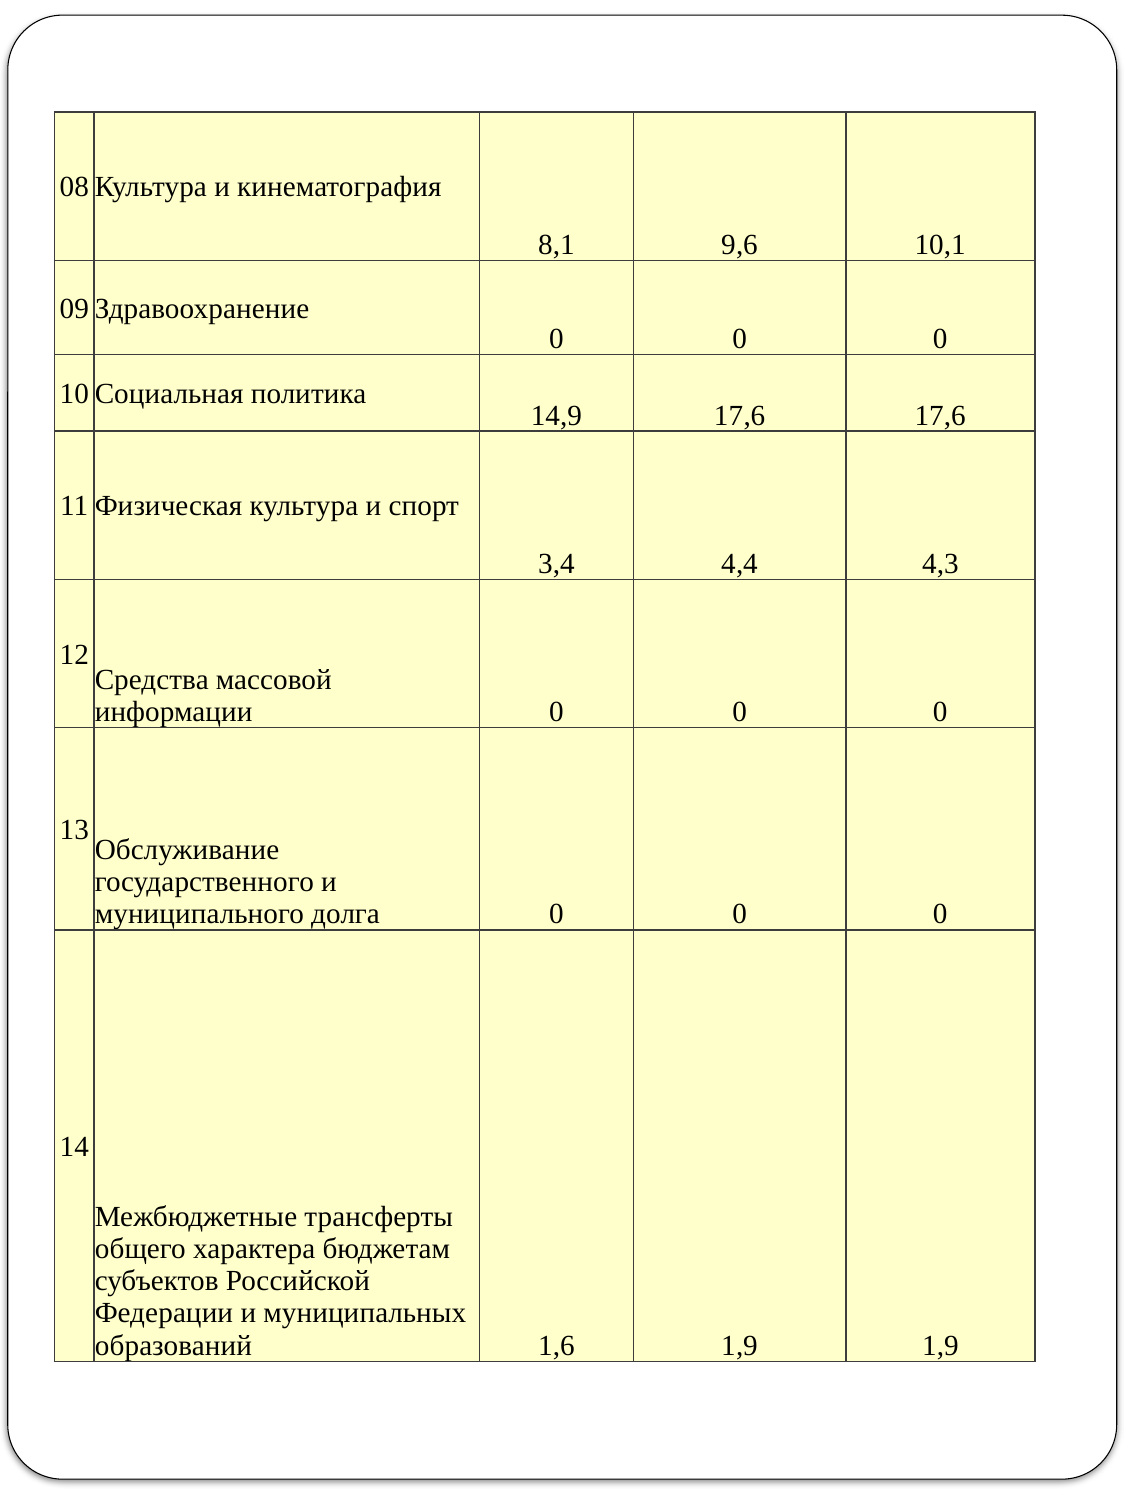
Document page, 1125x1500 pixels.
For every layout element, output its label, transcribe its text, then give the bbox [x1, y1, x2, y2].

table_cell 1,9 [634, 931, 845, 1361]
table_cell 12 [55, 580, 93, 727]
table_cell 1,9 [847, 931, 1034, 1361]
table_cell 09 [55, 261, 93, 354]
table_cell 4,4 [634, 432, 845, 579]
table_cell 14 [55, 931, 93, 1361]
table_cell 17,6 [634, 355, 845, 430]
table_cell 13 [55, 728, 93, 929]
table_cell 11 [55, 432, 93, 579]
table_cell 0 [480, 728, 633, 929]
table_cell Межбюджетные трансферты общего характера бюджетам субъектов Российской Федерации и муниципальных образований [95, 931, 479, 1361]
table_cell 0 [847, 728, 1034, 929]
table_cell Социальная политика [95, 355, 479, 430]
table_cell 0 [480, 580, 633, 727]
table_header 8,1 [480, 113, 633, 260]
table_cell 0 [634, 580, 845, 727]
table_header 08 [55, 113, 93, 260]
table_cell 0 [480, 261, 633, 354]
table_cell 4,3 [847, 432, 1034, 579]
table_cell 0 [847, 261, 1034, 354]
table_cell Физическая культура и спорт [95, 432, 479, 579]
table_cell 17,6 [847, 355, 1034, 430]
table_cell 0 [634, 728, 845, 929]
table_cell 1,6 [480, 931, 633, 1361]
table_header 10,1 [847, 113, 1034, 260]
table_cell Здравоохранение [95, 261, 479, 354]
table_cell 14,9 [480, 355, 633, 430]
table_cell 0 [634, 261, 845, 354]
table_cell 10 [55, 355, 93, 430]
table_cell Обслуживание государственного и муниципального долга [95, 728, 479, 929]
table_cell Средства массовой информации [95, 580, 479, 727]
table_header 9,6 [634, 113, 845, 260]
table_cell 3,4 [480, 432, 633, 579]
table_header Культура и кинематография [95, 113, 479, 260]
table_cell 0 [847, 580, 1034, 727]
